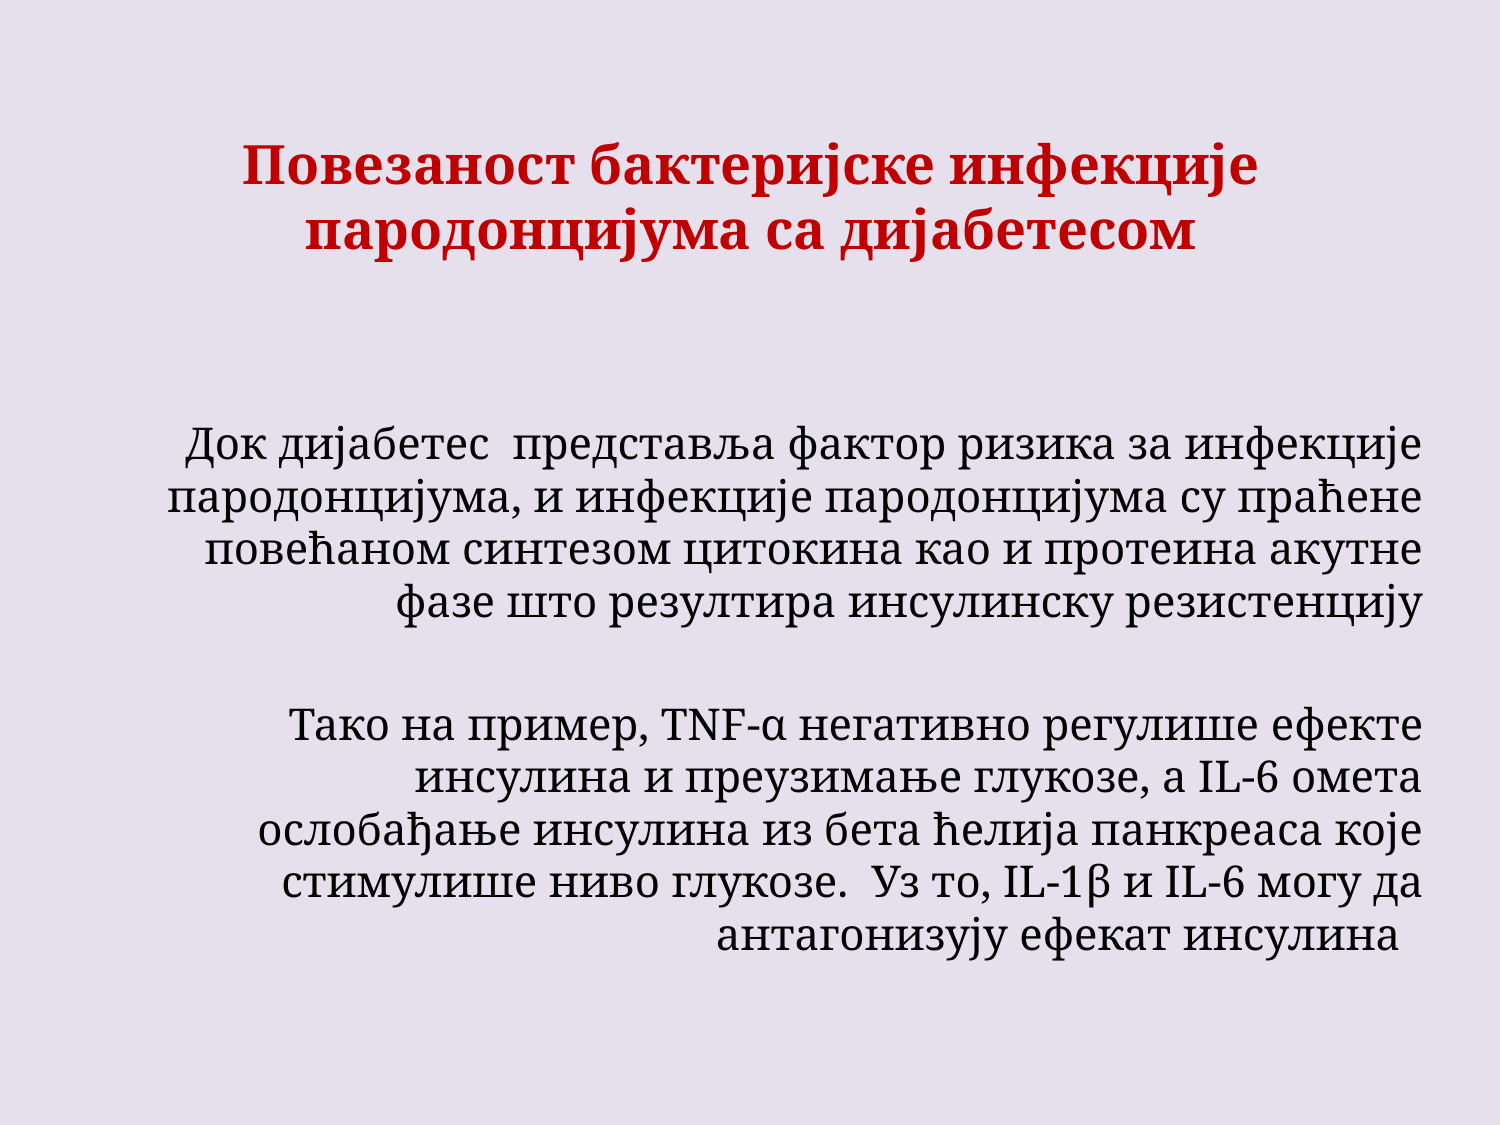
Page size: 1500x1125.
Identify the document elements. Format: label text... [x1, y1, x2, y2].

list Док дијабетес представља фактор ризика за инфекције пародонцијума, и инфекције пародонцијума су праћене повећаном синтезом цитокина као и протеина акутне фазе што резултира инсулинску резистенцију Тако на пример, TNF-α негативно регулише ефекте инсулина и преузимање глукозе, а IL-6 омета ослобађање инсулина из бета ћелија панкреаса које стимулише ниво глукозе. Уз то, IL-1β и IL-6 могу да антагонизују ефекат инсулина [88, 408, 1439, 1017]
title Повезаност бактеријске инфекције пародонцијума са дијабетесом [76, 101, 1428, 290]
